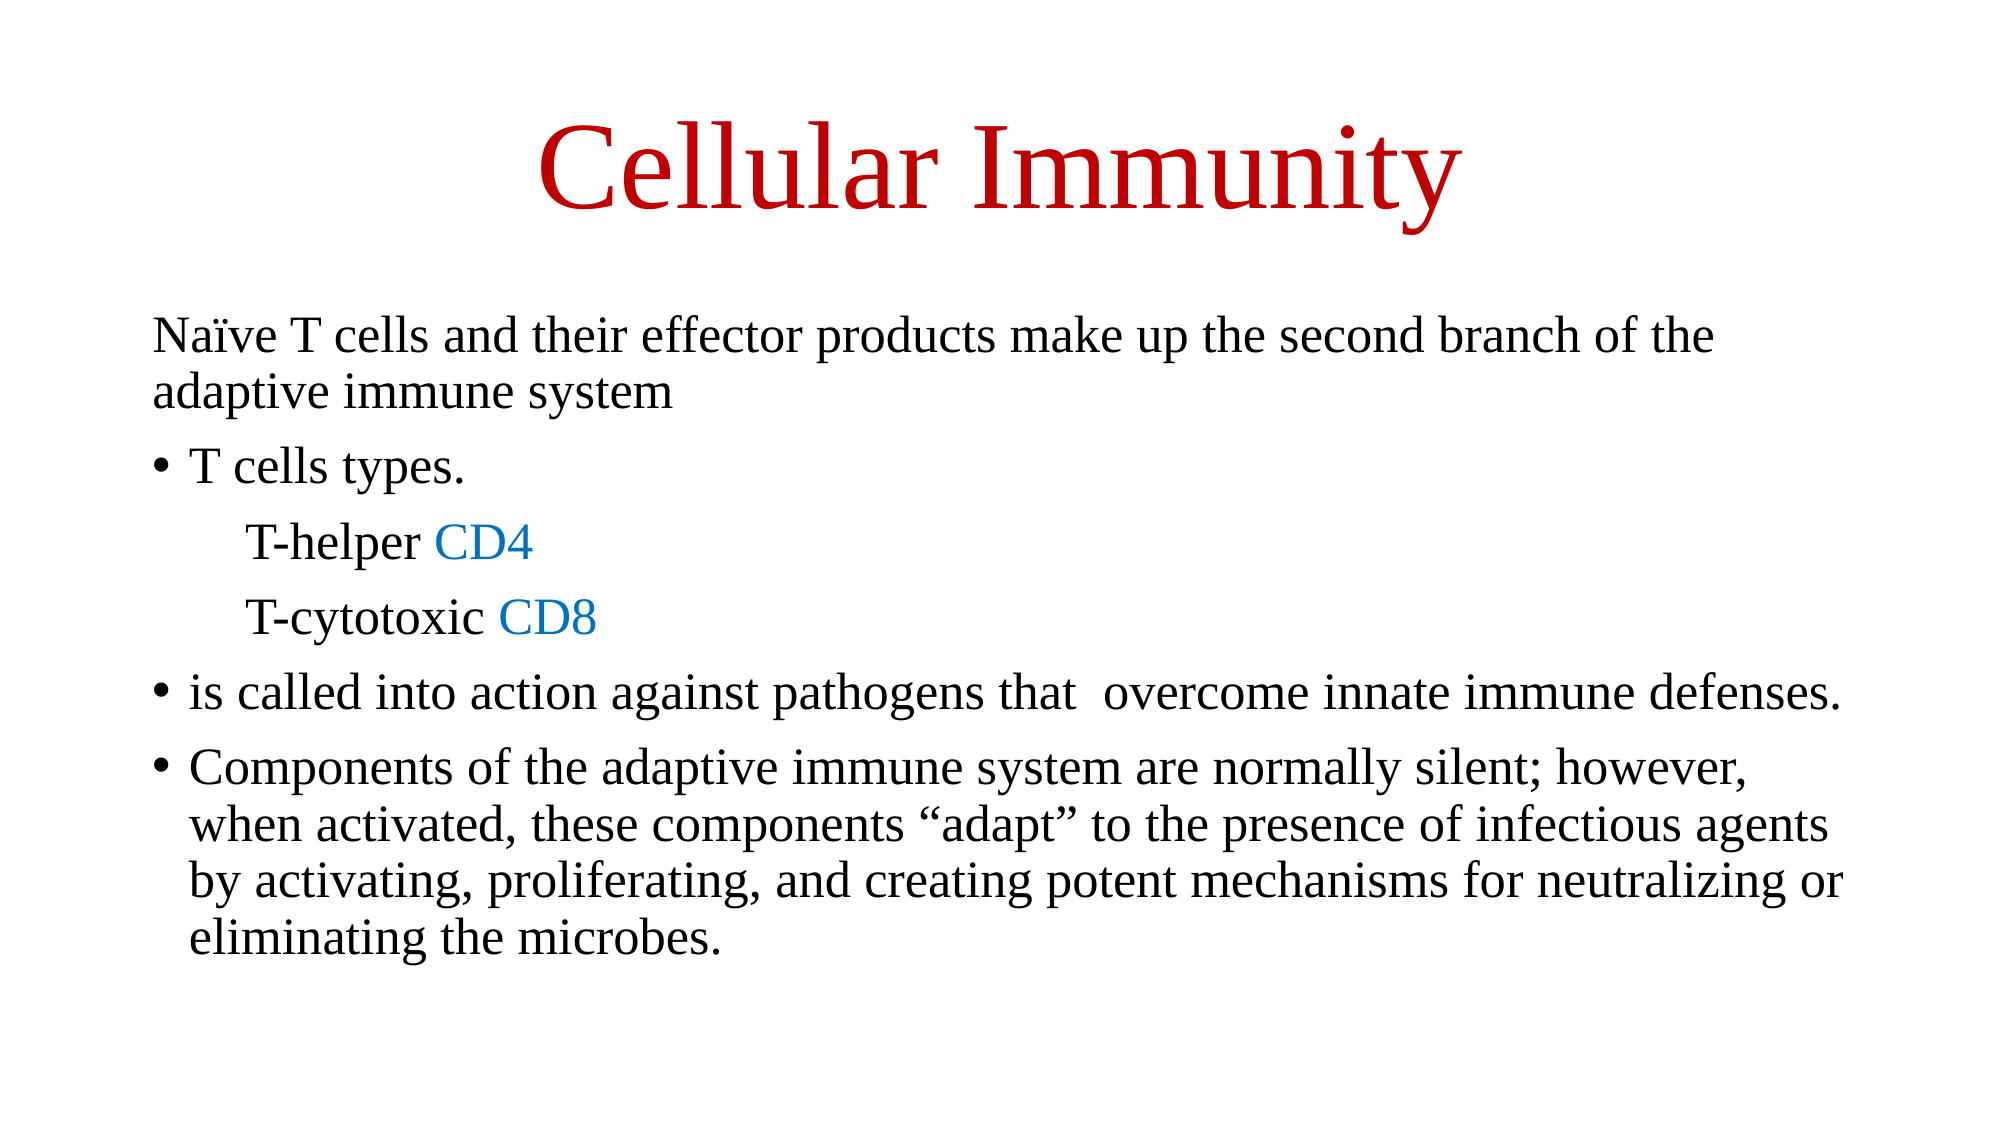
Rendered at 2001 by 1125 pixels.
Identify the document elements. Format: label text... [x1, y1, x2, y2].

list Naïve T cells and their effector products make up the second branch of the adaptive immune system T cells types. T-helper CD4 T-cytotoxic CD8 is called into action against pathogens that overcome innate immune defenses. Components of the adaptive immune system are normally silent; however, when activated, these components “adapt” to the presence of infectious agents by activating, proliferating, and creating potent mechanisms for neutralizing or eliminating the microbes. [137, 299, 1863, 1014]
title Cellular Immunity [137, 59, 1863, 278]
